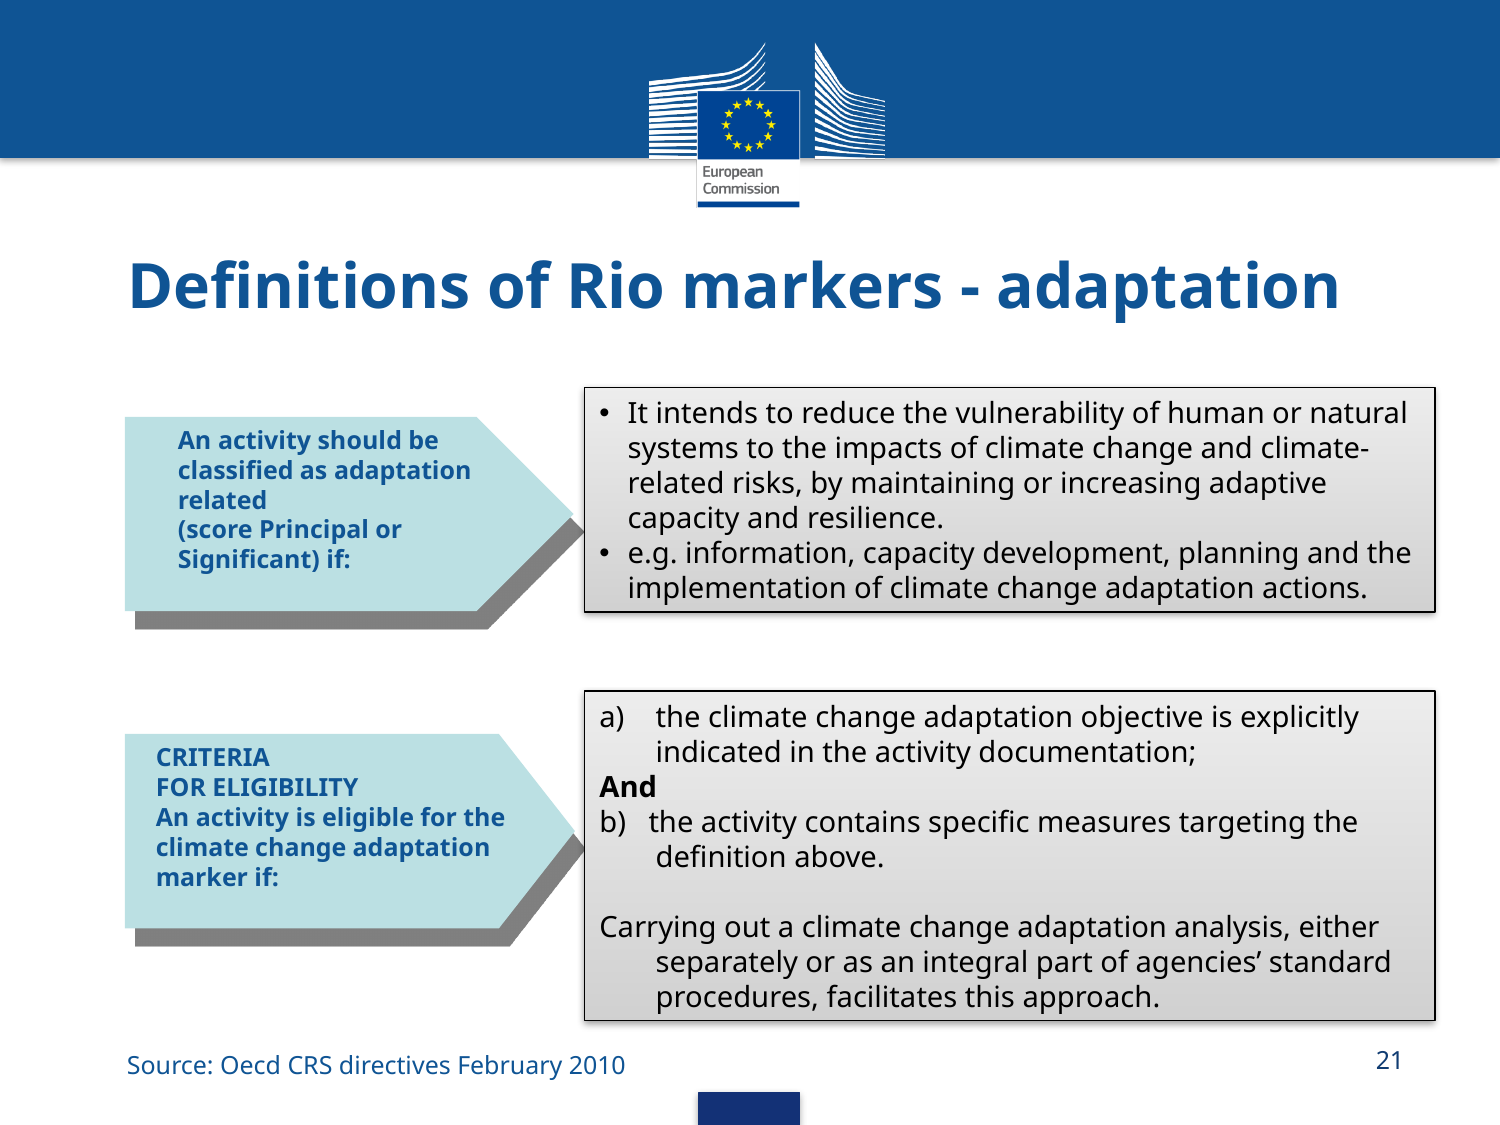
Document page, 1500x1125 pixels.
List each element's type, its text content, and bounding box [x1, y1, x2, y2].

text_box CRITERIA FOR ELIGIBILITY An activity is eligible for the climate change adaptation marker if: [124, 733, 576, 930]
text_box the climate change adaptation objective is explicitly indicated in the activity documentation; And b) the activity contains specific measures targeting the definition above. Carrying out a climate change adaptation analysis, either separately or as an integral part of agencies’ standard procedures, facilitates this approach. [584, 690, 1436, 1021]
text_box Source: Oecd CRS directives February 2010 [112, 1041, 642, 1087]
title Definitions of Rio markers - adaptation [112, 181, 1500, 385]
picture [649, 42, 885, 181]
text_box It intends to reduce the vulnerability of human or natural systems to the impacts of climate change and climate-related risks, by maintaining or increasing adaptive capacity and resilience. e.g. information, capacity development, planning and the implementation of climate change adaptation actions. [584, 387, 1436, 613]
text_box An activity should be classified as adaptation related (score Principal or Significant) if: [124, 416, 575, 612]
